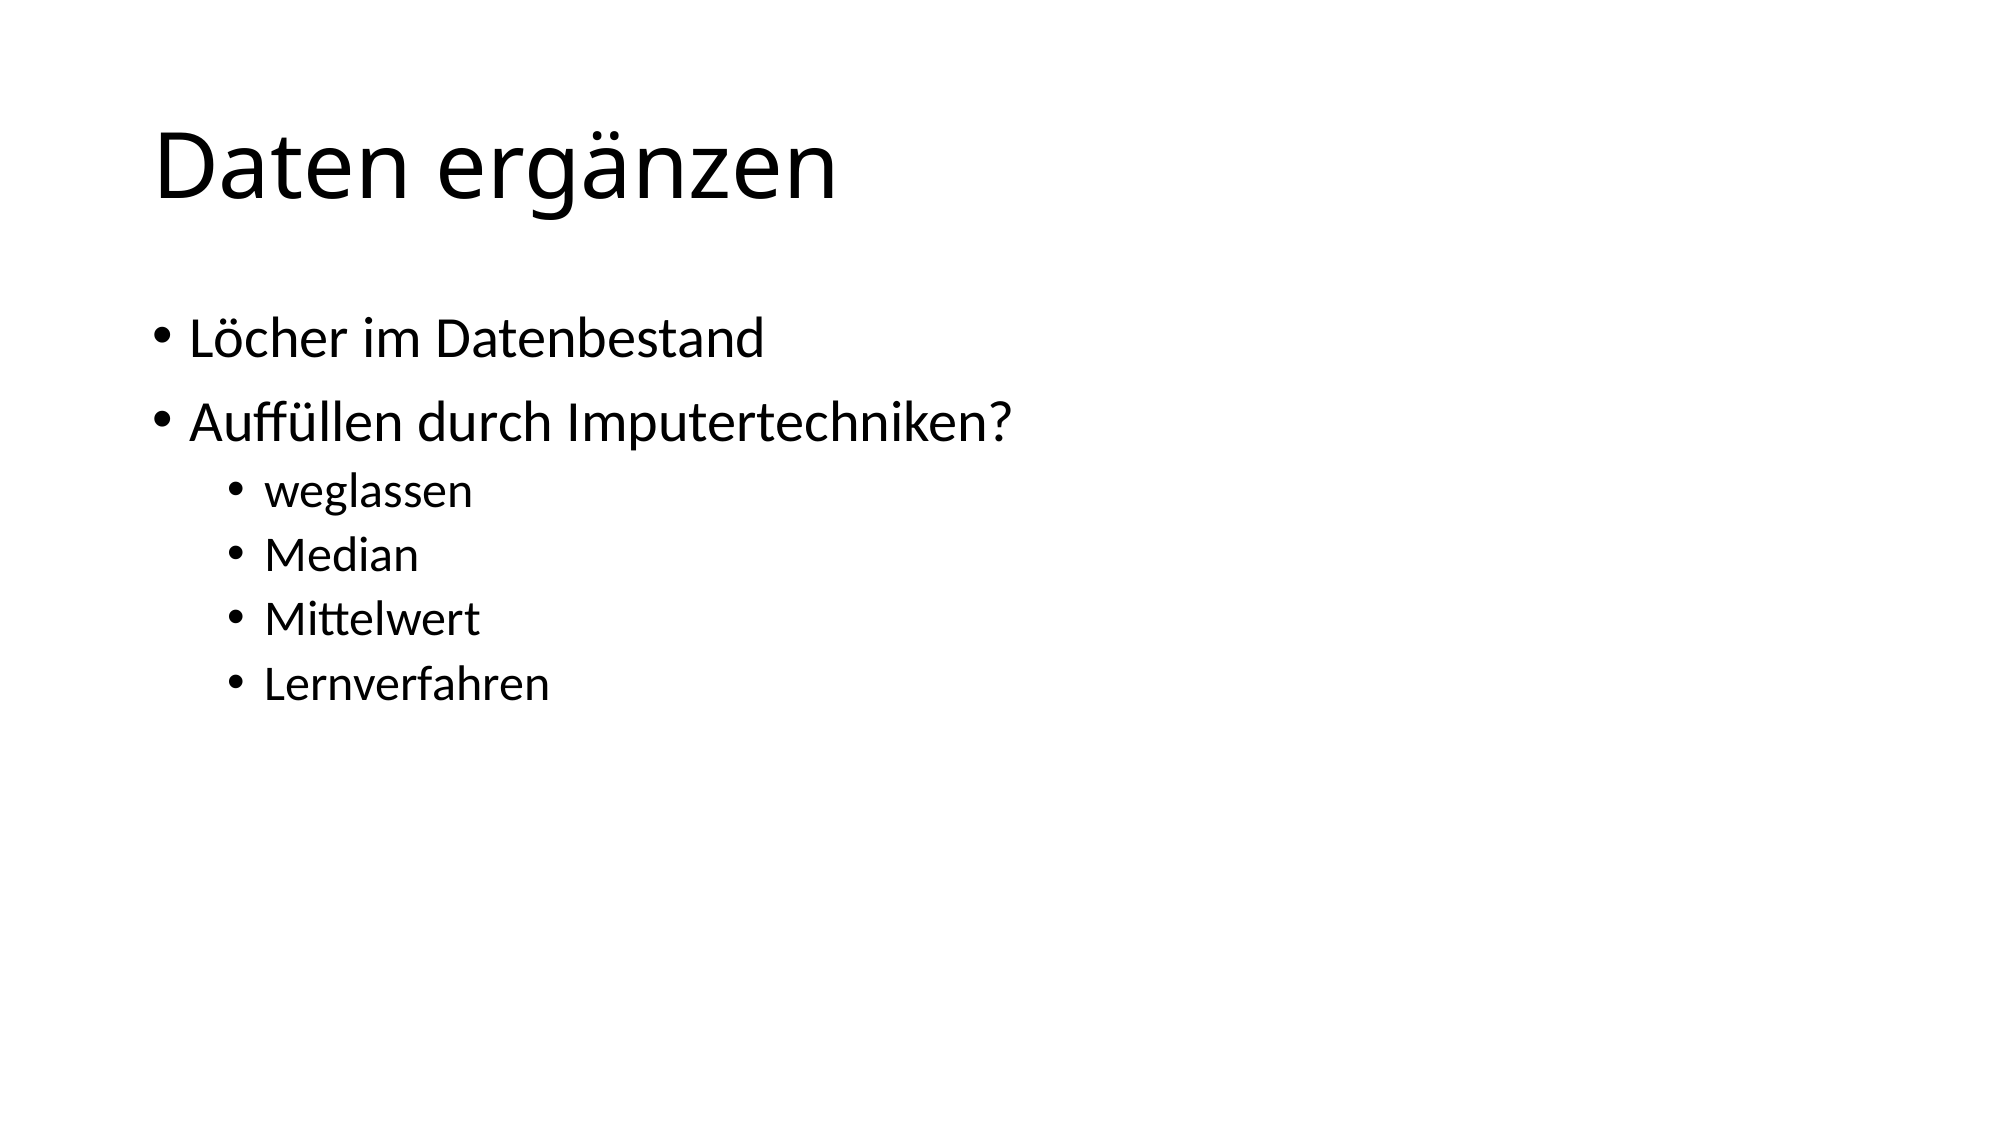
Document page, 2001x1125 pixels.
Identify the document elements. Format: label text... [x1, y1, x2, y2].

text_box Daten ergänzen [137, 59, 1863, 278]
text_box Löcher im Datenbestand Auffüllen durch Imputertechniken? weglassen Median Mittelwert Lernverfahren [137, 299, 1863, 1014]
